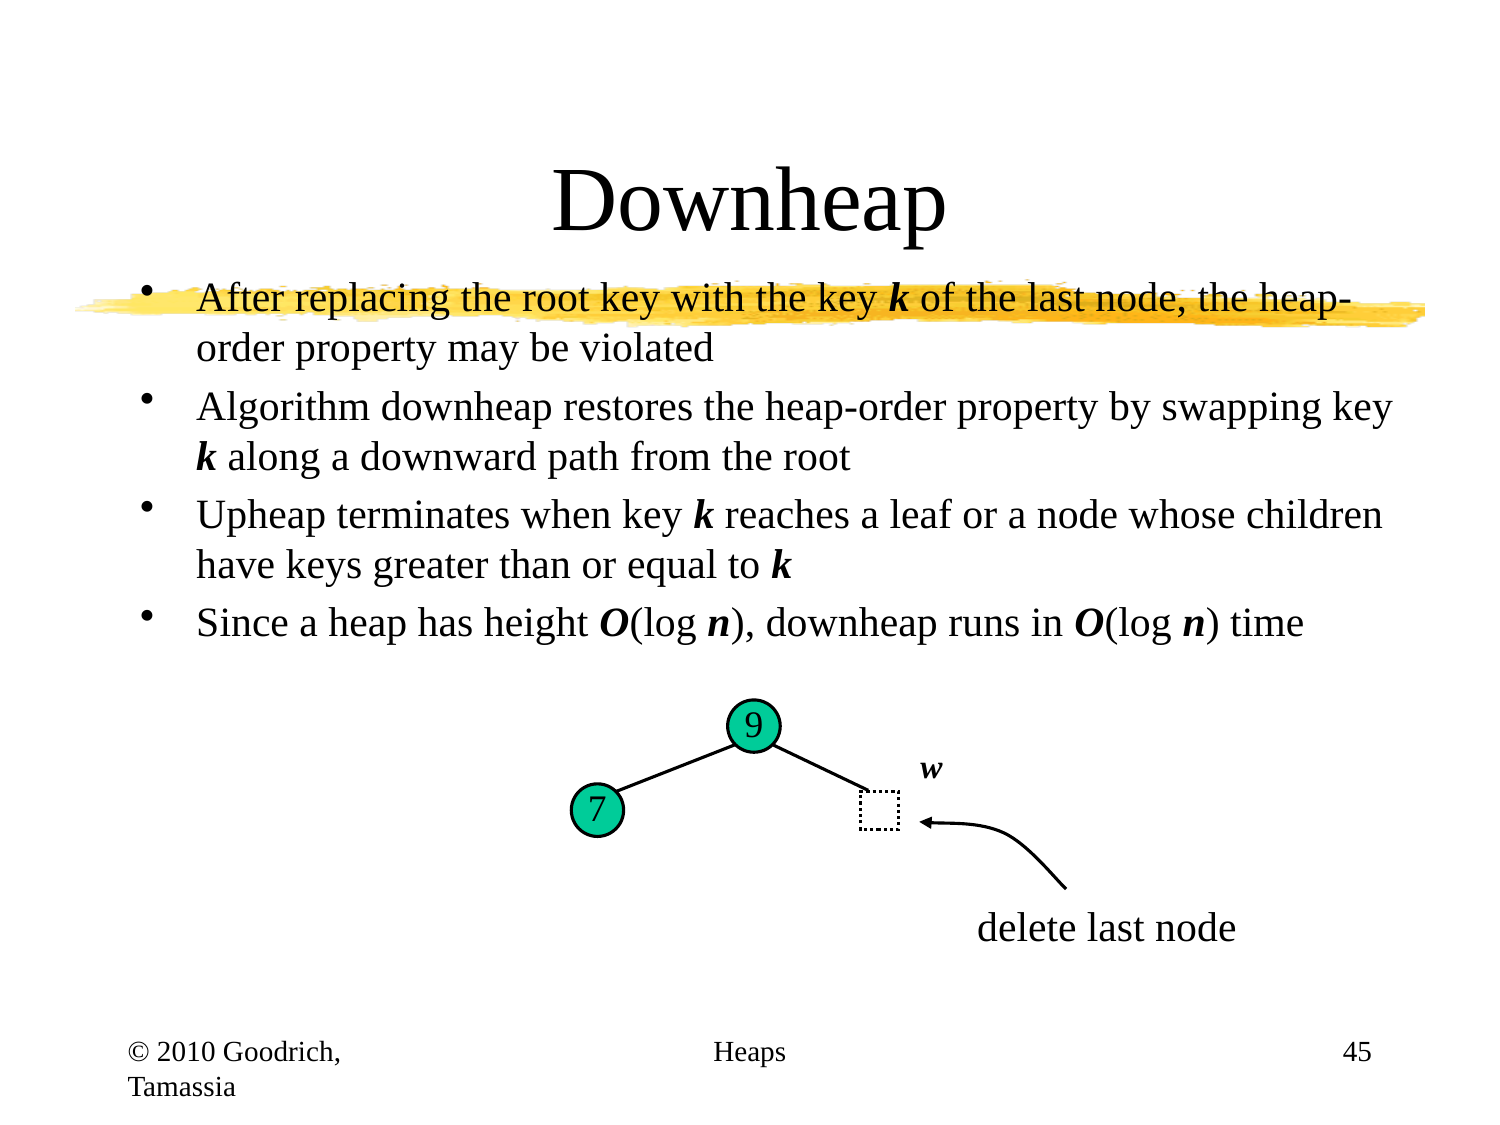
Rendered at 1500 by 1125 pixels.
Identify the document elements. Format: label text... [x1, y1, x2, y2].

text_box [860, 791, 899, 830]
text_box w [905, 737, 958, 793]
footer Heaps [512, 1024, 988, 1101]
text_box 9 [727, 699, 781, 753]
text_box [772, 745, 869, 791]
text_box [919, 816, 1067, 890]
text_box 7 [571, 783, 624, 837]
slide_number © 2010 Goodrich, Tamassia [112, 1024, 426, 1101]
slide_number 45 [1074, 1024, 1388, 1101]
text_box delete last node [962, 892, 1252, 958]
title Downheap [112, 99, 1388, 288]
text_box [615, 745, 736, 791]
picture [75, 274, 124, 338]
list After replacing the root key with the key k of the last node, the heap-order property may be violated Algorithm downheap restores the heap-order property by swapping key k along a downward path from the root Upheap terminates when key k reaches a leaf or a node whose children have keys greater than or equal to k Since a heap has height O(log n), downheap runs in O(log n) time [124, 262, 1438, 663]
